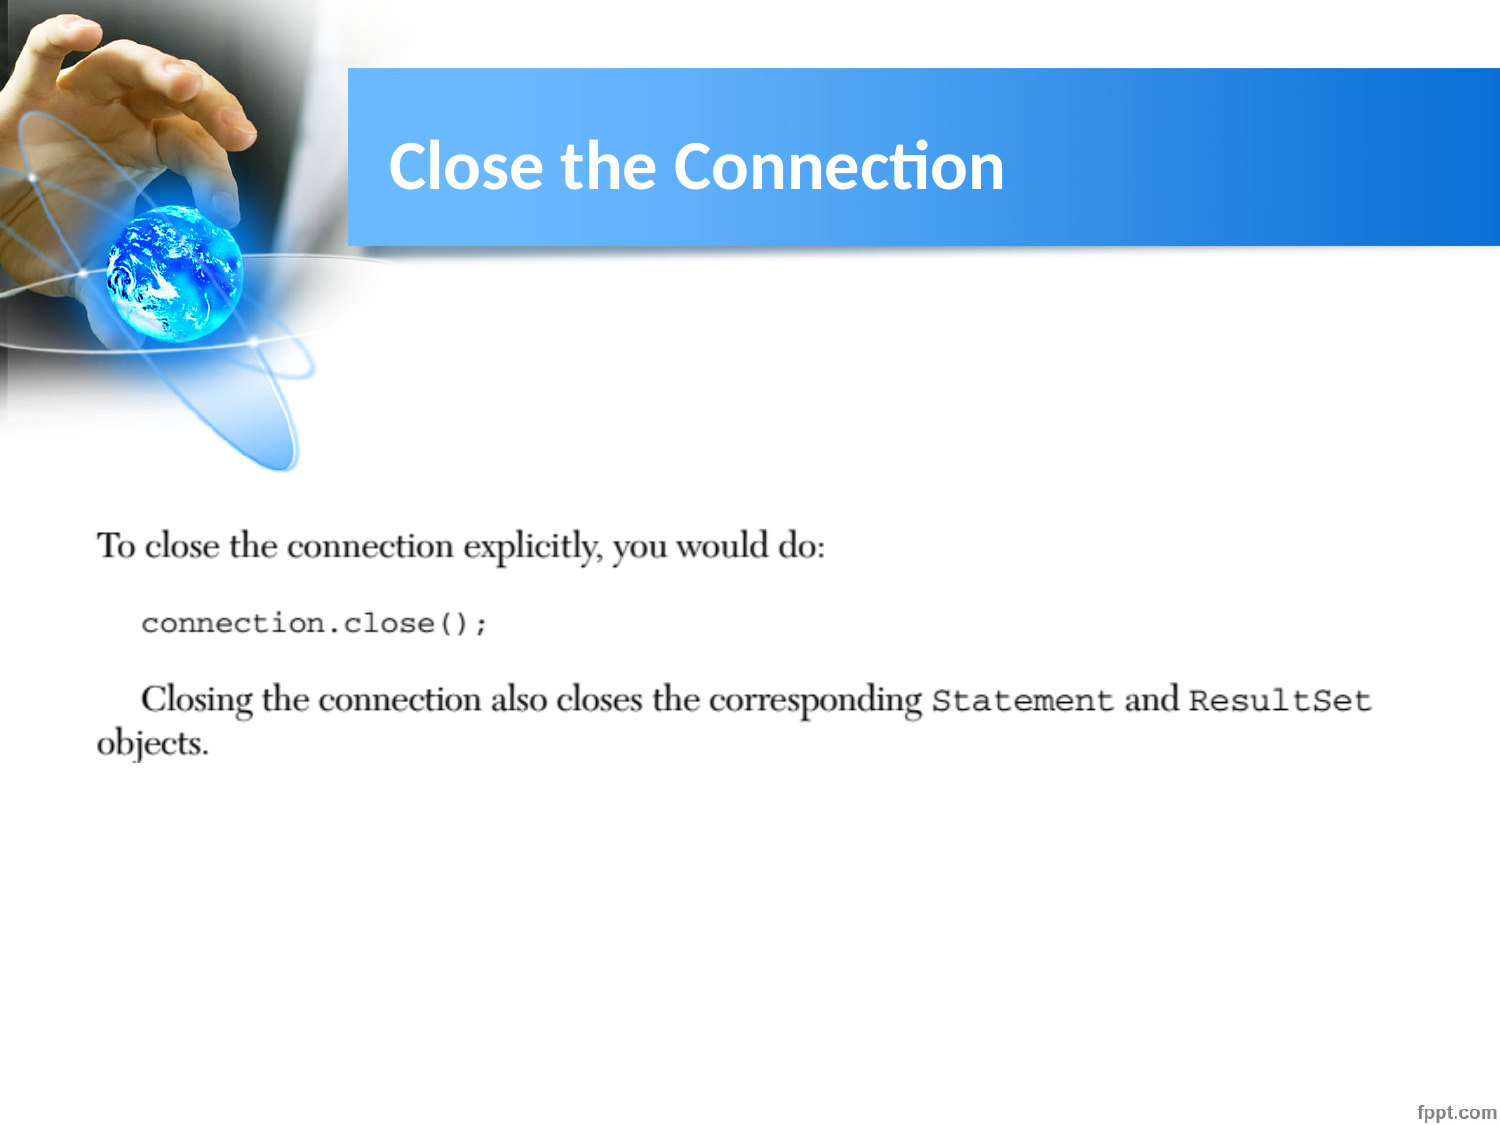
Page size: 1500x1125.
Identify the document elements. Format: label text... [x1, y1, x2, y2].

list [84, 512, 1402, 764]
title Close the Connection [374, 111, 1452, 212]
picture [0, 0, 1500, 1125]
